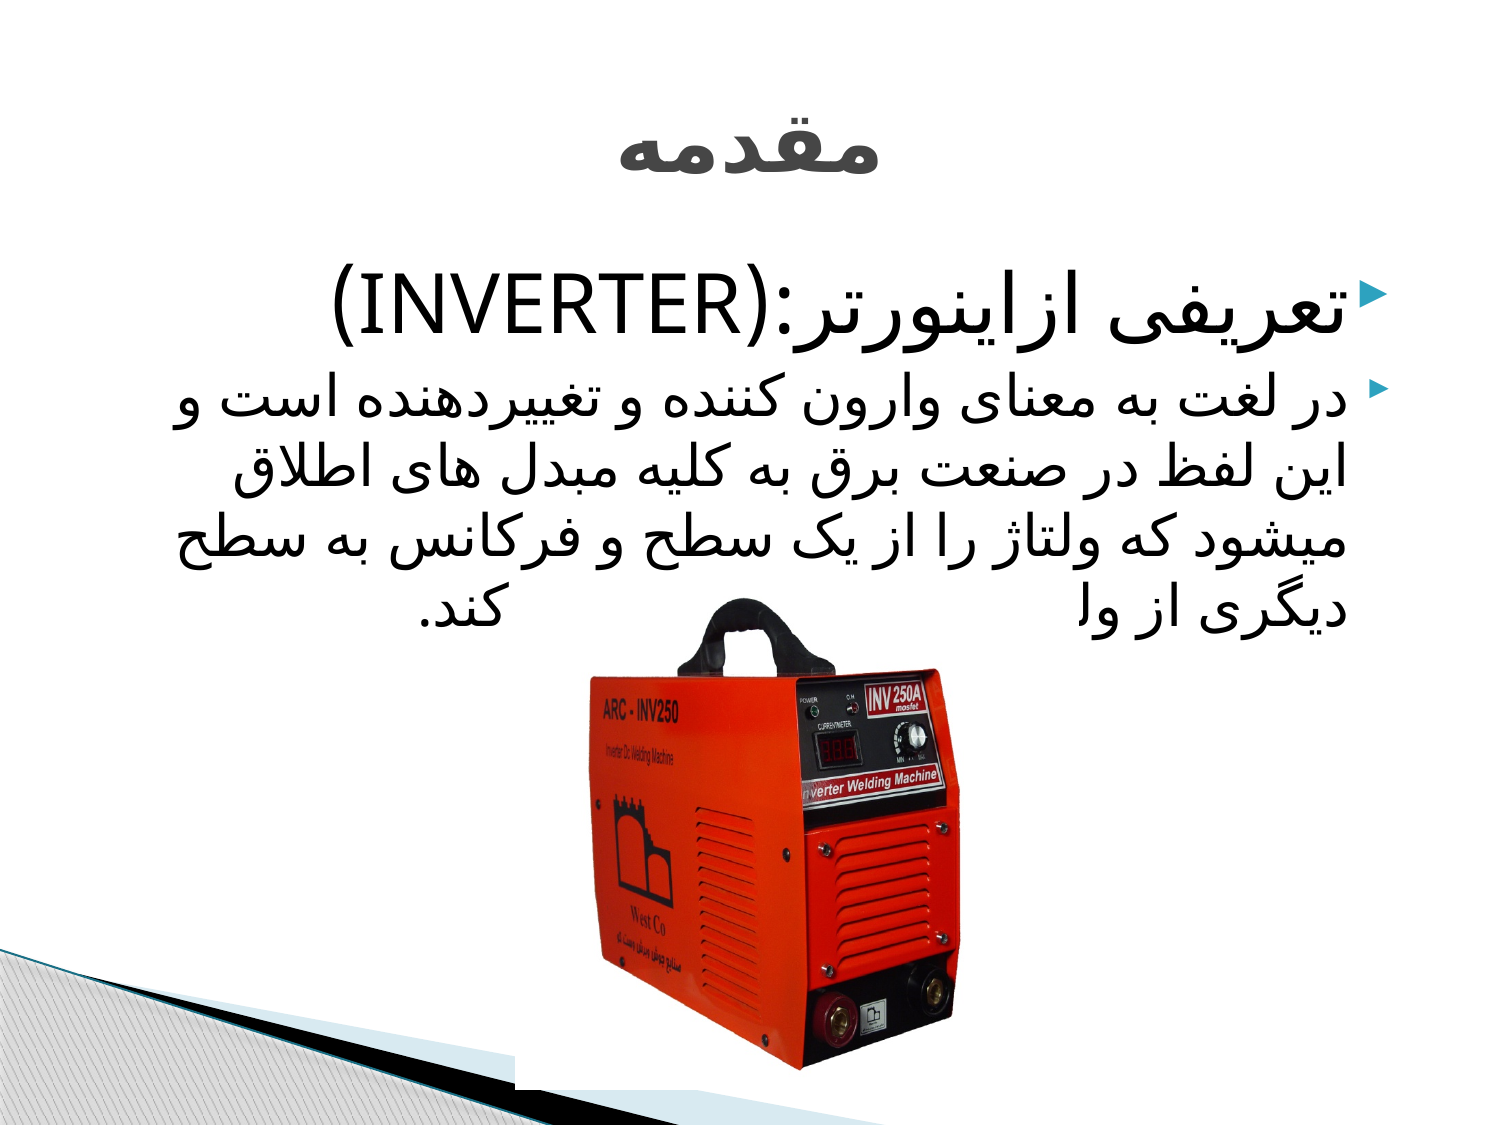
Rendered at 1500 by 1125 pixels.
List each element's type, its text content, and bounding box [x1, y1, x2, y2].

picture [515, 573, 1079, 1091]
list تعریفی ازاینورتر:(INVERTER) در لغت به معنای وارون کننده و تغییردهنده است و این لفظ در صنعت برق به کلیه مبدل های اطلاق میشود که ولتاژ را از یک سطح و فرکانس به سطح دیگری از ولتاژ و فرکانس تبدیل می کند. [75, 243, 1425, 986]
title مقدمه [75, 45, 1425, 233]
